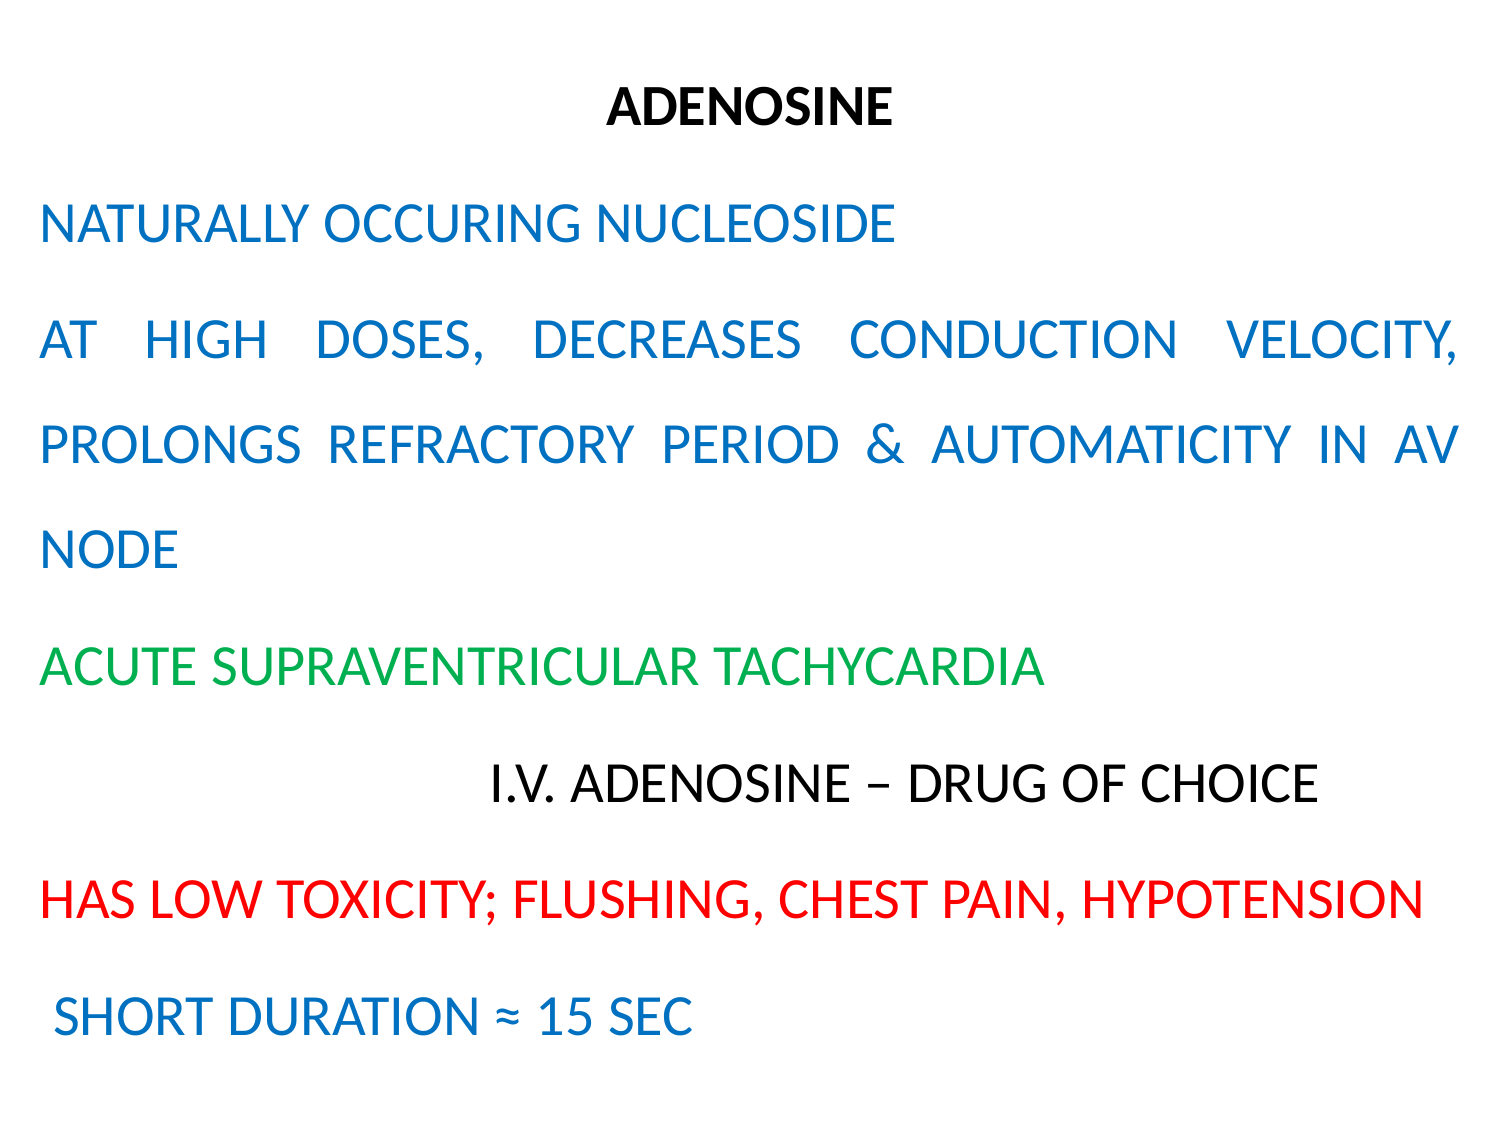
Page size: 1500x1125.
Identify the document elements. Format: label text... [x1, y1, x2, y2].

list ADENOSINE NATURALLY OCCURING NUCLEOSIDE AT HIGH DOSES, DECREASES CONDUCTION VELOCITY, PROLONGS REFRACTORY PERIOD & AUTOMATICITY IN AV NODE ACUTE SUPRAVENTRICULAR TACHYCARDIA I.V. ADENOSINE – DRUG OF CHOICE HAS LOW TOXICITY; FLUSHING, CHEST PAIN, HYPOTENSION SHORT DURATION ≈ 15 SEC [24, 24, 1475, 1075]
